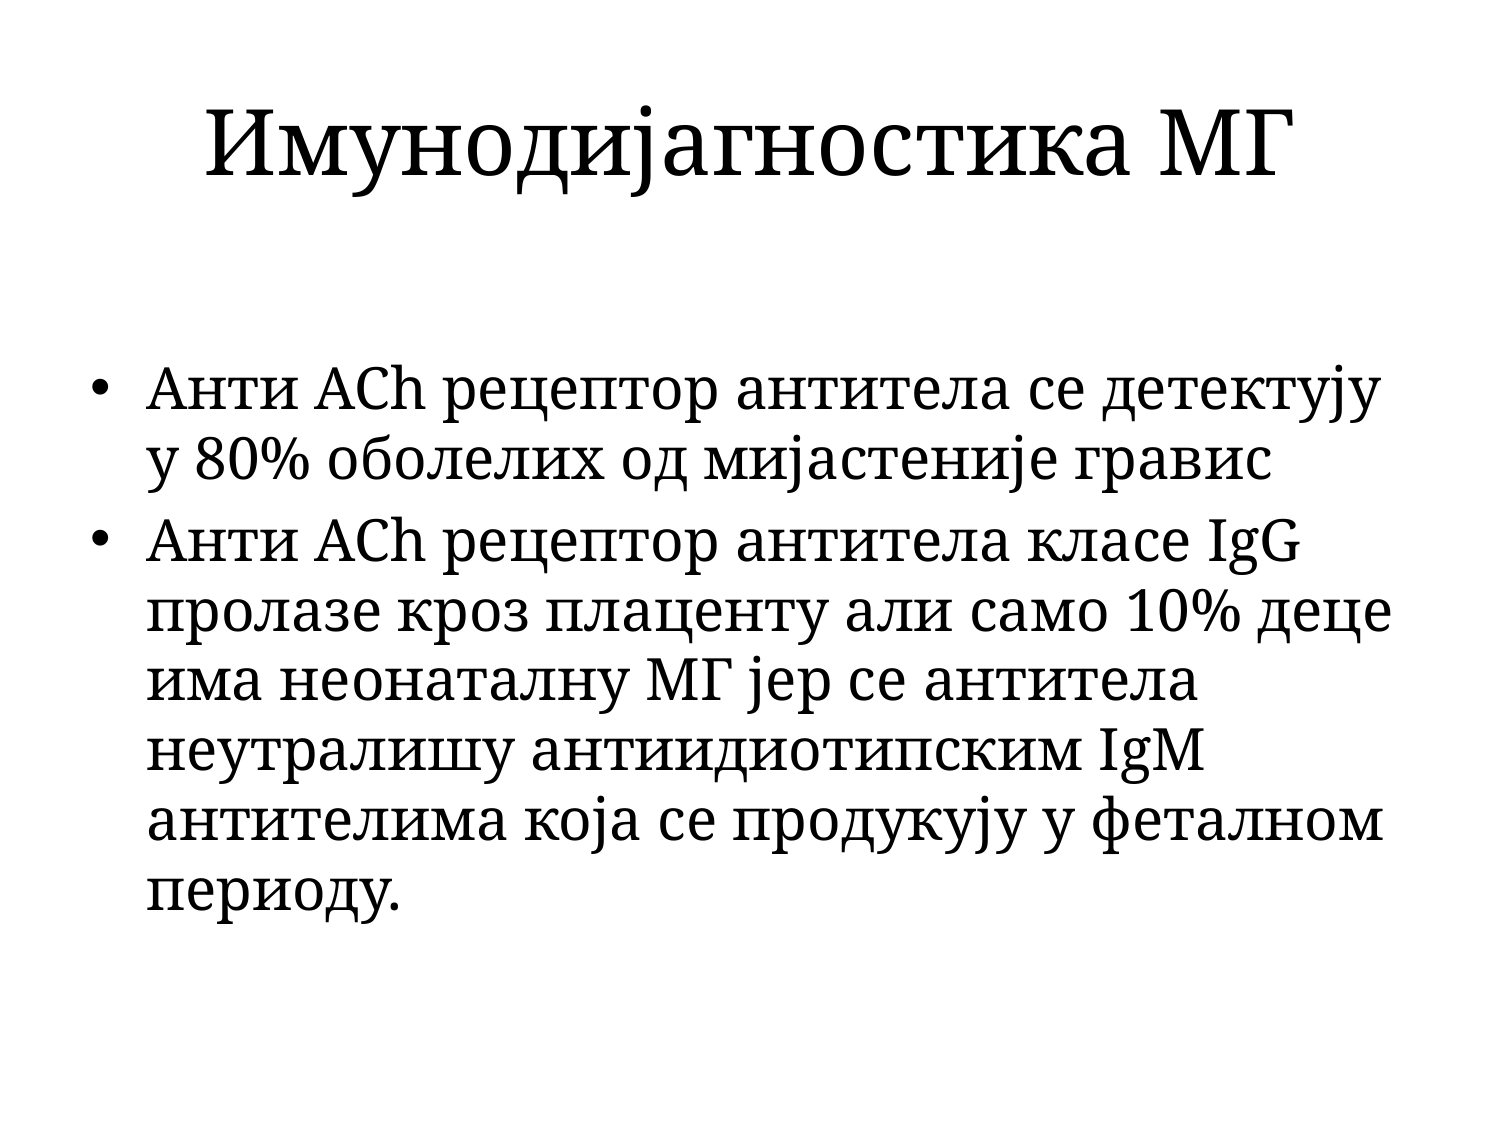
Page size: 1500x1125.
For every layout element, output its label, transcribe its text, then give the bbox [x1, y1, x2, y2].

list Анти ACh рецептор антитела се детектују у 80% оболелих од мијастеније гравис Анти ACh рецептор антитела класе IgG пролазе кроз плаценту али само 10% деце има неонаталну МГ јер се антитела неутралишу антиидиотипским IgМ антителима која се продукују у феталном периоду. [75, 262, 1425, 1005]
title Имунодијагностика МГ [75, 45, 1425, 233]
